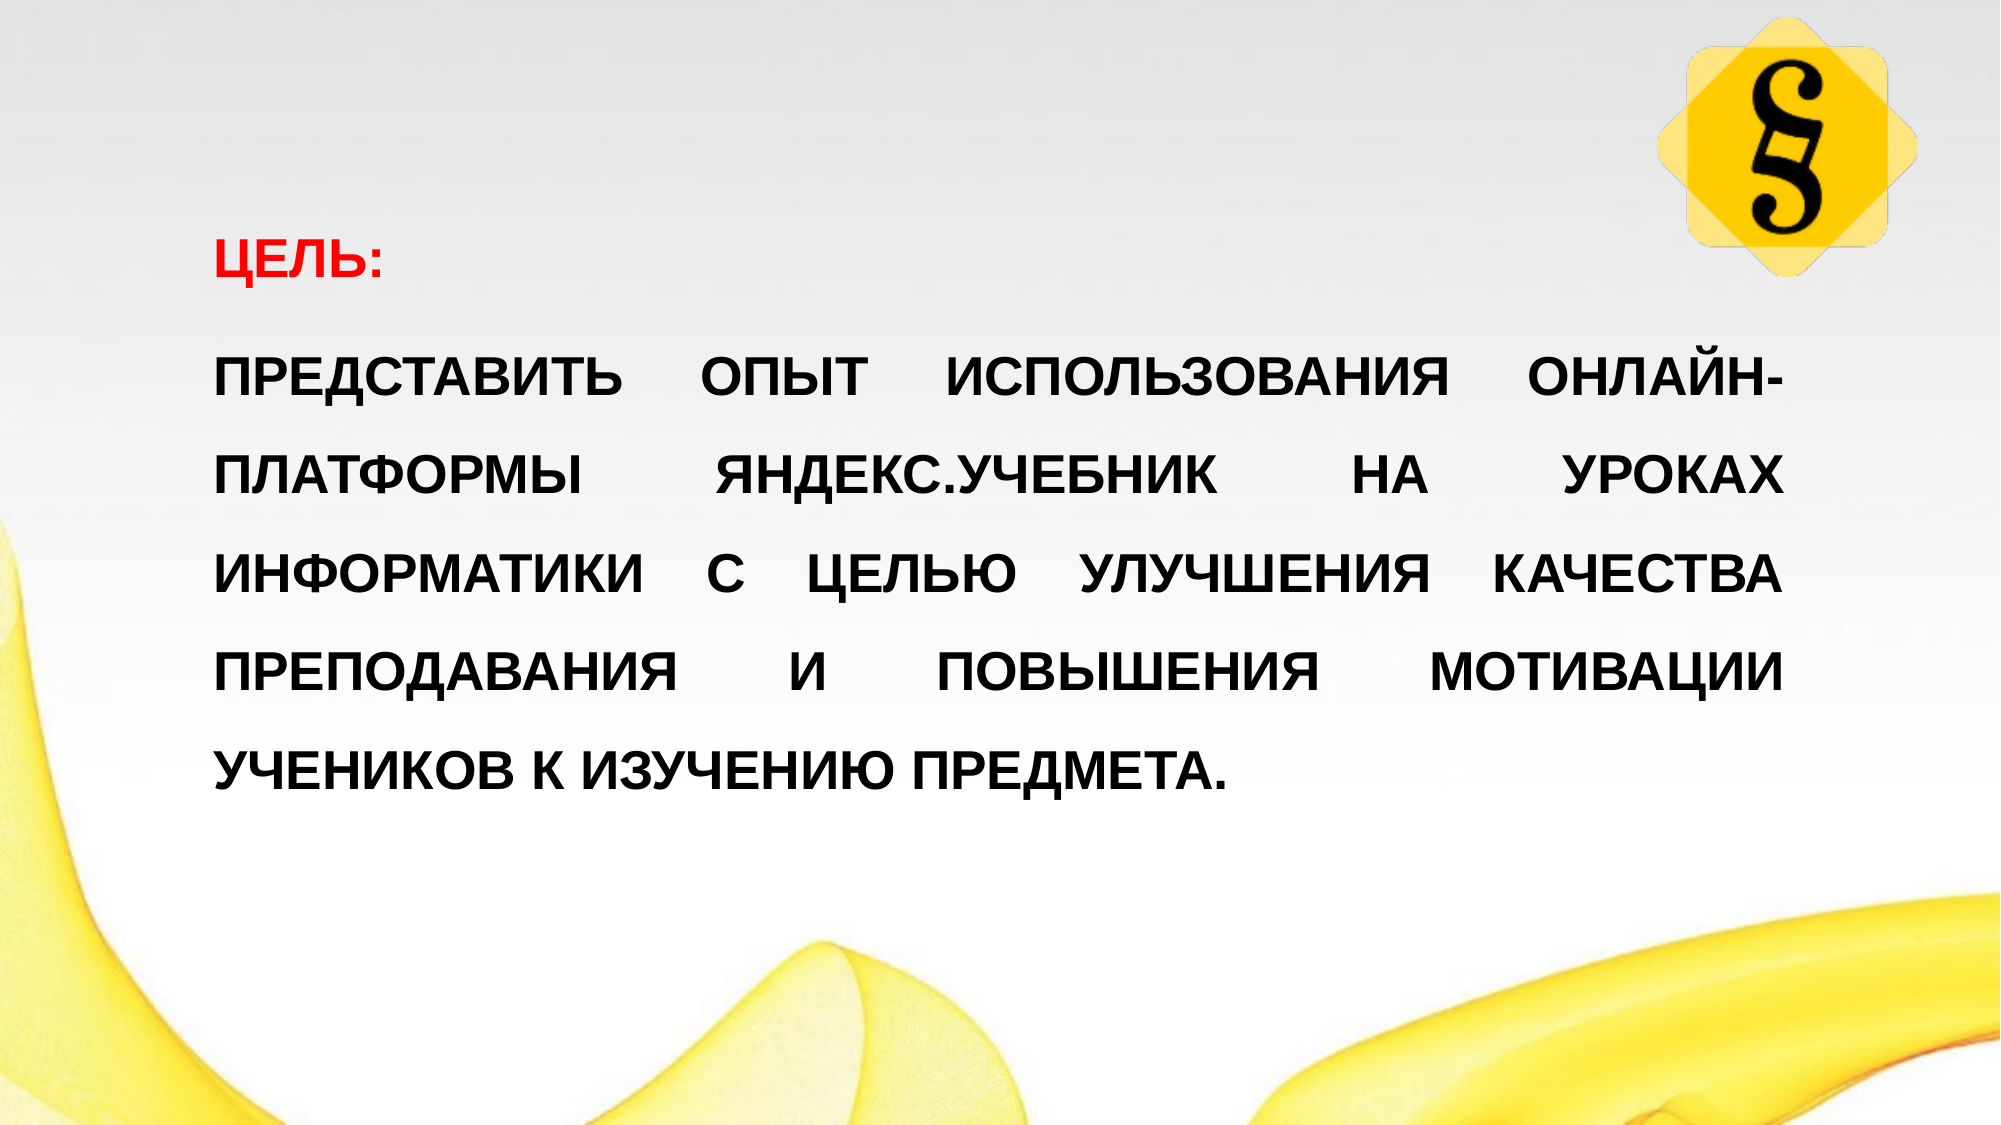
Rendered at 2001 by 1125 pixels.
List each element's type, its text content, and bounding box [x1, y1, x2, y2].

list Цель: Представить опыт использования онлайн-платформы Яндекс.Учебник на уроках информатики с целью улучшения качества преподавания и повышения мотивации учеников к изучению предмета. [198, 202, 1800, 811]
title [0, 0, 2000, 1125]
picture [1657, 17, 1918, 278]
